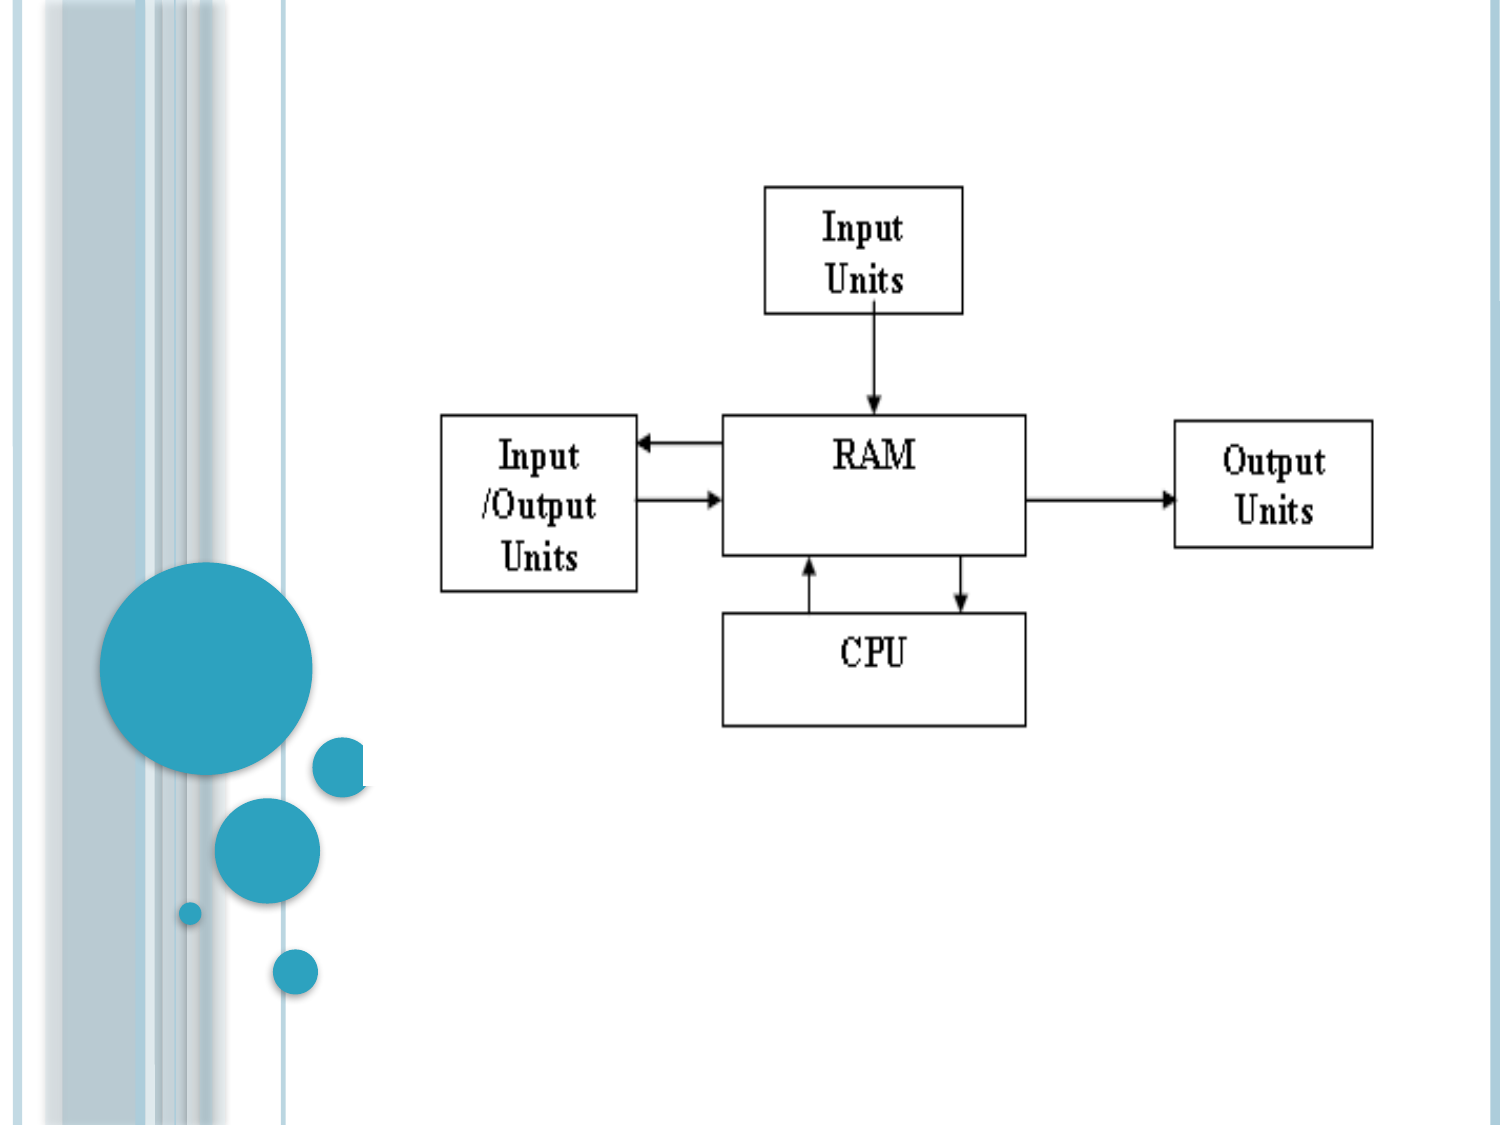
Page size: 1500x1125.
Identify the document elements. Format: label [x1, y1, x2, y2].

picture [362, 140, 1396, 786]
